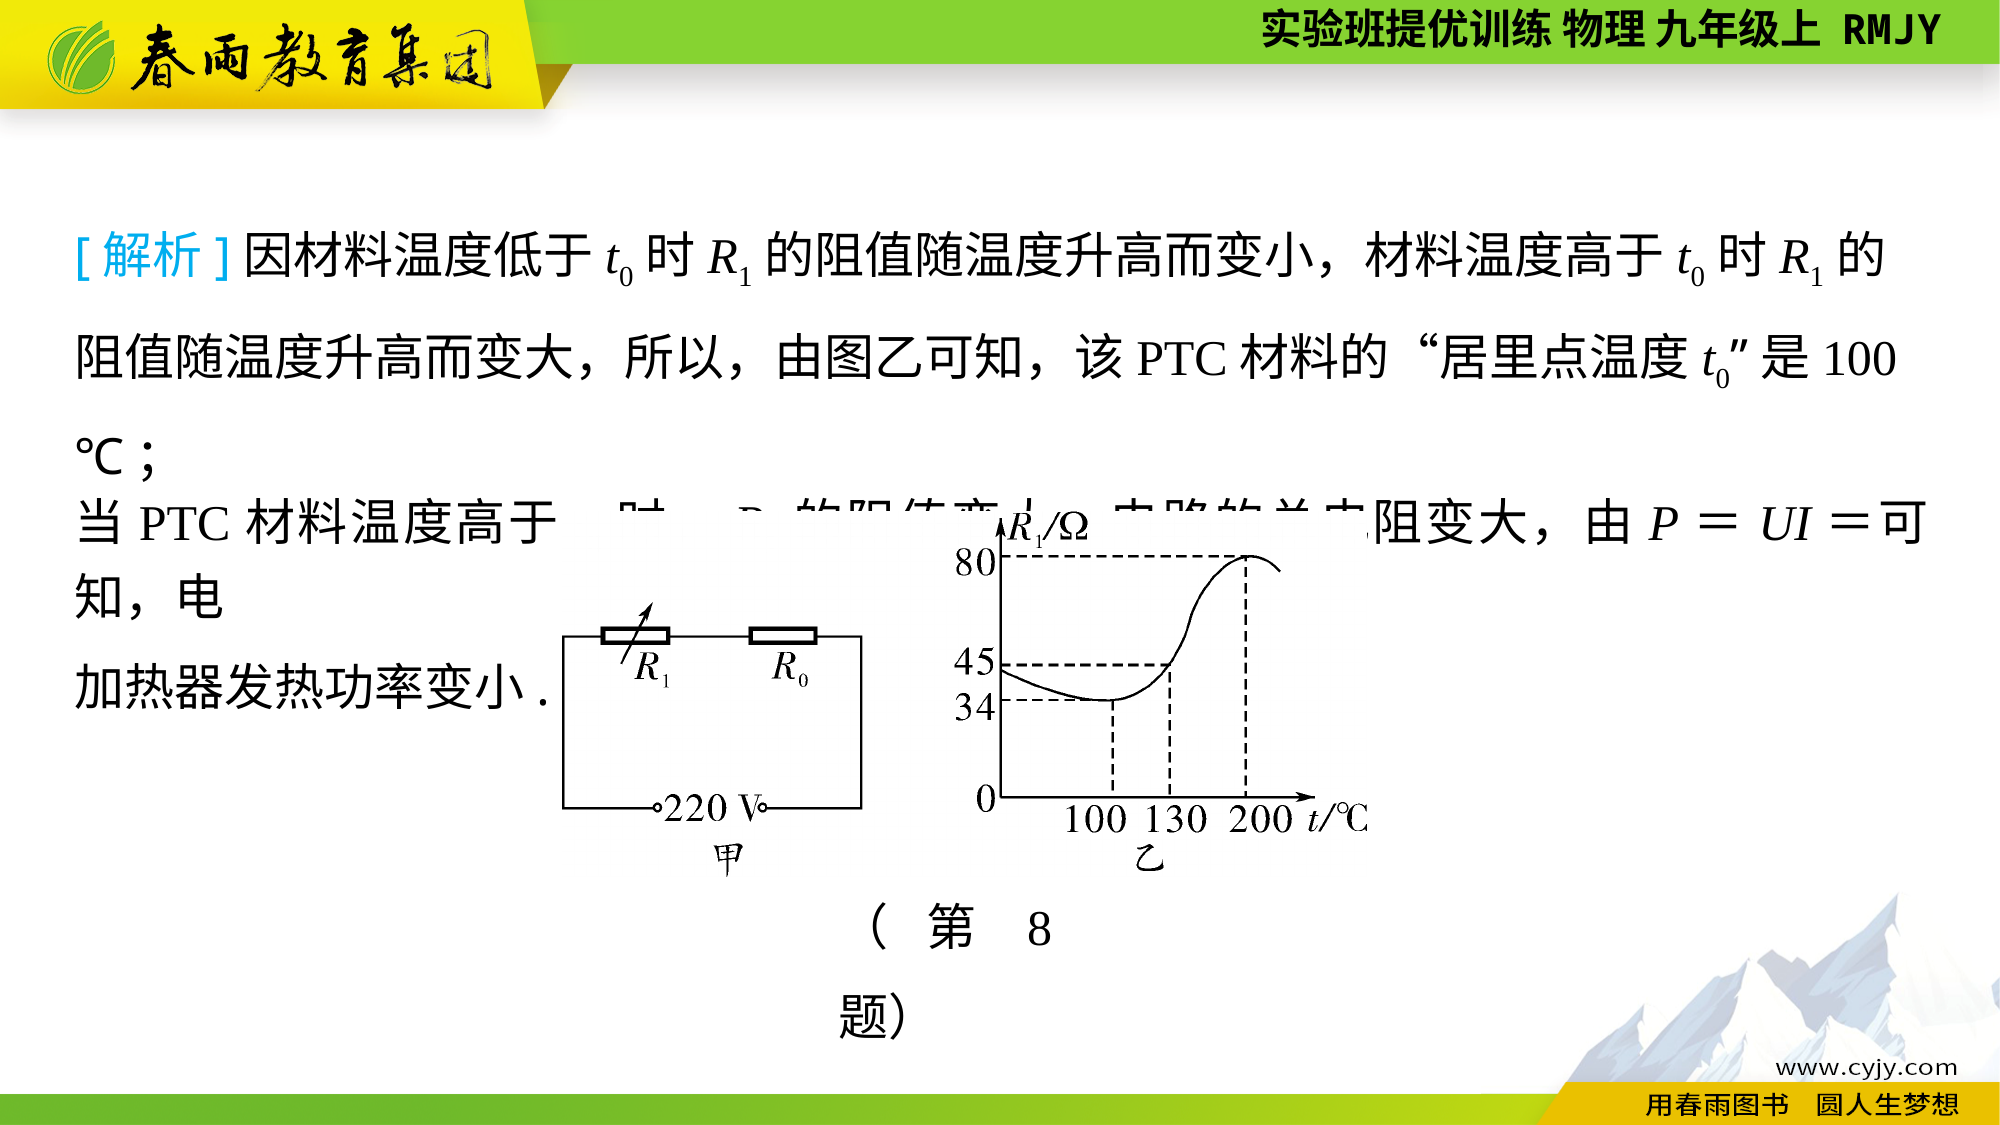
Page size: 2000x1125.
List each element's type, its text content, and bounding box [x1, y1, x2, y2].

picture [0, 0, 2000, 1125]
text_box （第8题） [824, 885, 1079, 963]
